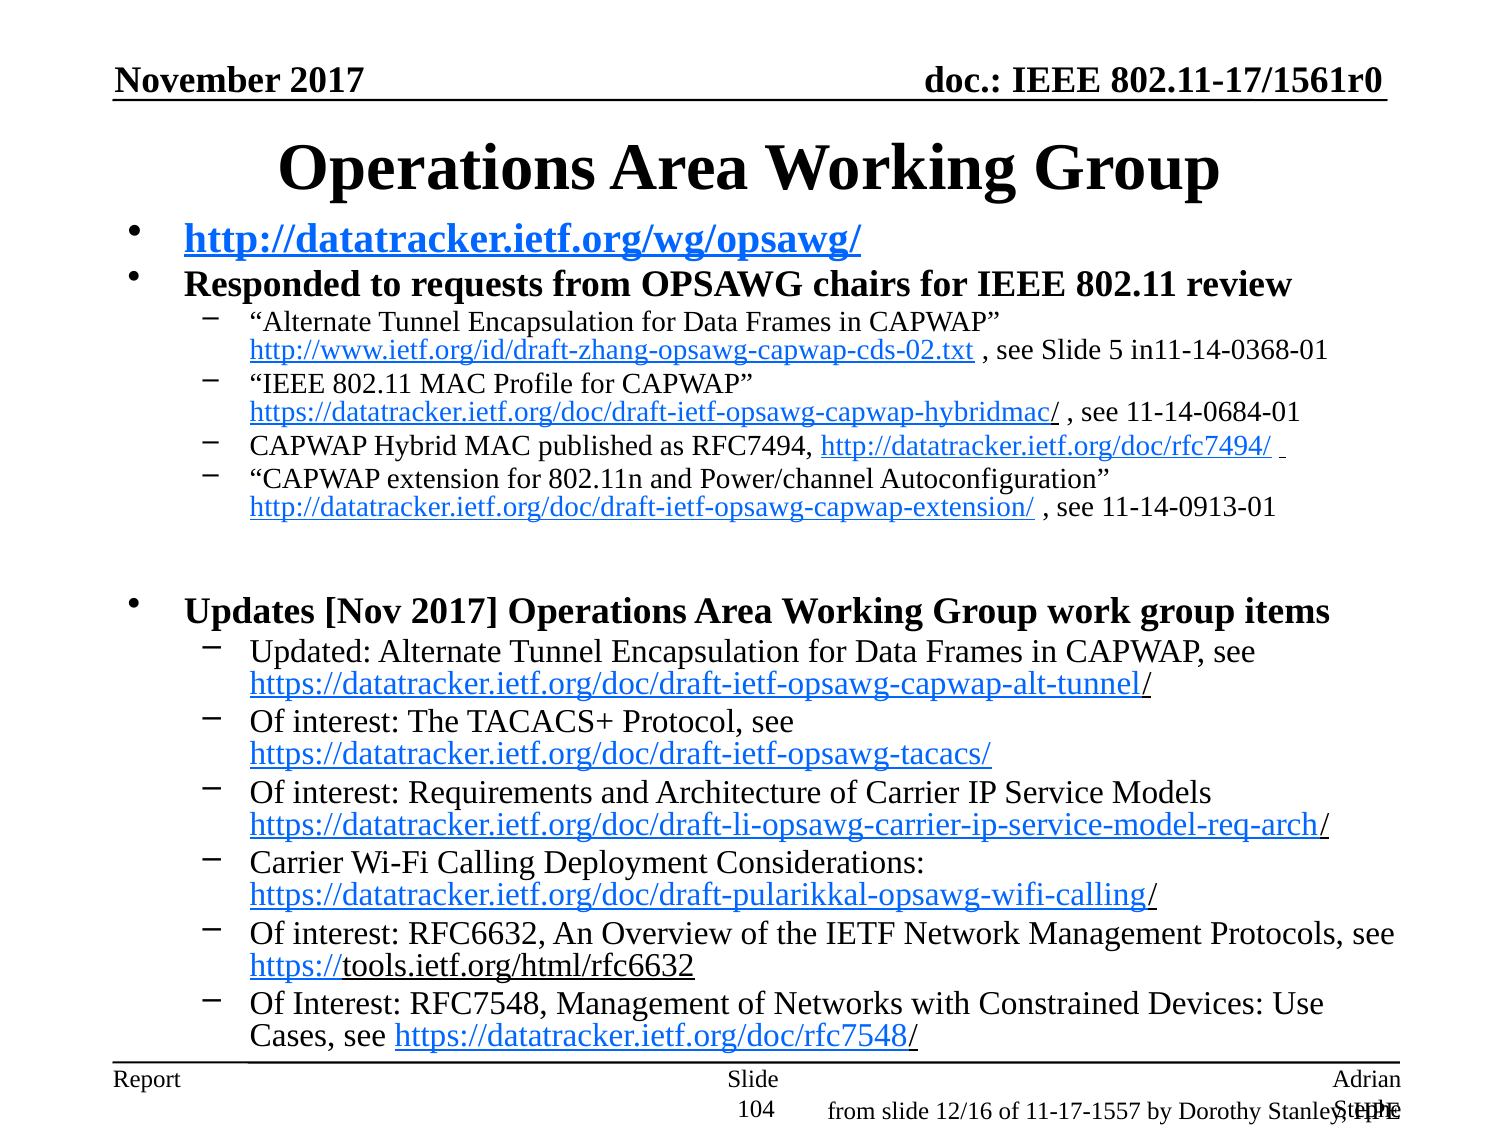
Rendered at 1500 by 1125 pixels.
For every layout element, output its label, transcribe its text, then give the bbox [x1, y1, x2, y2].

list http://datatracker.ietf.org/wg/opsawg/ Responded to requests from OPSAWG chairs for IEEE 802.11 review “Alternate Tunnel Encapsulation for Data Frames in CAPWAP” http://www.ietf.org/id/draft-zhang-opsawg-capwap-cds-02.txt , see Slide 5 in11-14-0368-01 “IEEE 802.11 MAC Profile for CAPWAP” https://datatracker.ietf.org/doc/draft-ietf-opsawg-capwap-hybridmac/ , see 11-14-0684-01 CAPWAP Hybrid MAC published as RFC7494, http://datatracker.ietf.org/doc/rfc7494/ “CAPWAP extension for 802.11n and Power/channel Autoconfiguration” http://datatracker.ietf.org/doc/draft-ietf-opsawg-capwap-extension/ , see 11-14-0913-01 Updates [Nov 2017] Operations Area Working Group work group items Updated: Alternate Tunnel Encapsulation for Data Frames in CAPWAP, see https://datatracker.ietf.org/doc/draft-ietf-opsawg-capwap-alt-tunnel/ Of interest: The TACACS+ Protocol, see https://datatracker.ietf.org/doc/draft-ietf-opsawg-tacacs/ Of interest: Requirements and Architecture of Carrier IP Service Models https://datatracker.ietf.org/doc/draft-li-opsawg-carrier-ip-service-model-req-arch/ Carrier Wi-Fi Calling Deployment Considerations: https://datatracker.ietf.org/doc/draft-pularikkal-opsawg-wifi-calling/ Of interest: RFC6632, An Overview of the IETF Network Management Protocols, see https://tools.ietf.org/html/rfc6632 Of Interest: RFC7548, Management of Networks with Constrained Devices: Use Cases, see https://datatracker.ietf.org/doc/rfc7548/ [112, 212, 1425, 1063]
title Operations Area Working Group [112, 75, 1388, 212]
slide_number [114, 54, 374, 101]
text_box from slide 12/16 of 11-17-1557 by Dorothy Stanley, HPE [343, 1087, 1417, 1125]
slide_number Slide 104 [711, 1061, 801, 1093]
footer Adrian Stephens, Intel Corporation [1324, 1063, 1402, 1087]
